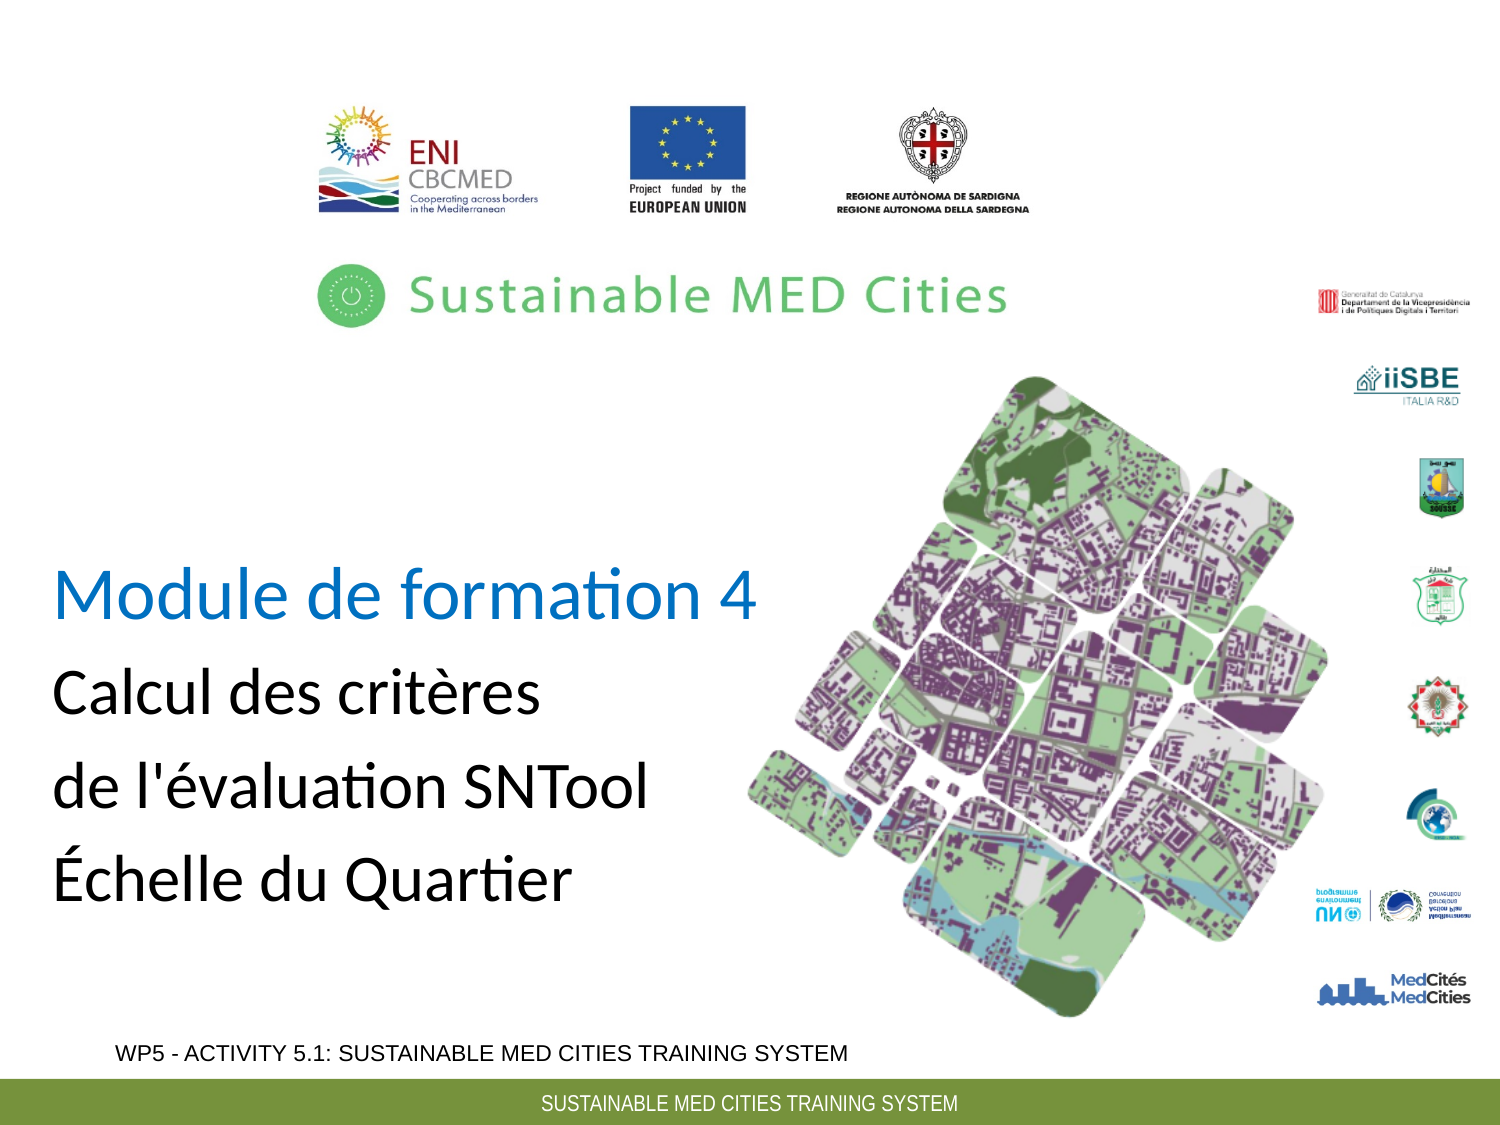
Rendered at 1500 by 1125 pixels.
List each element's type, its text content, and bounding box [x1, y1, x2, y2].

picture [1313, 279, 1474, 321]
subtitle Module de formation 4 Calcul des critères de l'évaluation SNTool Échelle du Quartier [37, 537, 1107, 951]
picture [1313, 970, 1474, 1008]
picture [1396, 786, 1474, 847]
picture [1313, 885, 1474, 924]
picture [284, 84, 1486, 1078]
picture [1414, 455, 1474, 523]
picture [1346, 363, 1474, 411]
